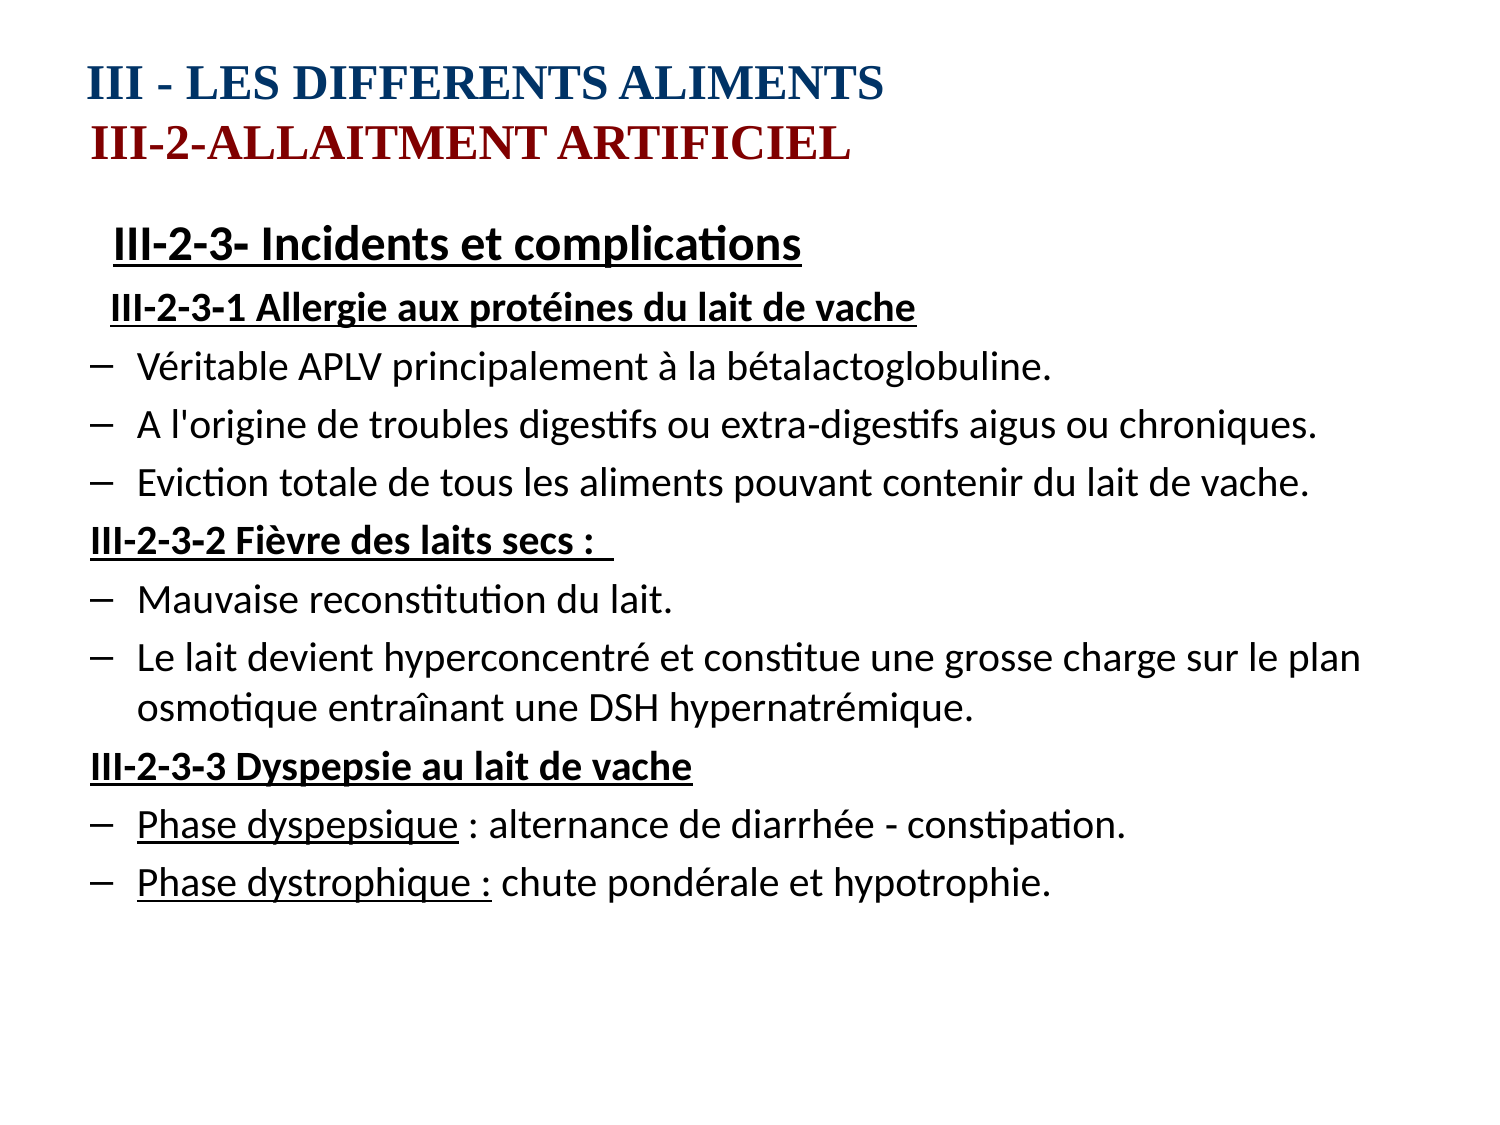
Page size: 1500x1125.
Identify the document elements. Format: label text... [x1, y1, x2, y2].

list III-2-3‑ Incidents et complications III-2-3‑1 Allergie aux protéines du lait de vache Véritable APLV principalement à la bétalactoglobuline. A l'origine de troubles digestifs ou extra‑digestifs aigus ou chroniques. Eviction totale de tous les aliments pouvant contenir du lait de vache. III-2-3‑2 Fièvre des laits secs : Mauvaise reconstitution du lait. Le lait devient hyperconcentré et constitue une grosse charge sur le plan osmotique entraînant une DSH hypernatrémique. III-2-3‑3 Dyspepsie au lait de vache Phase dyspepsique : alternance de diarrhée ‑ constipation. Phase dystrophique : chute pondérale et hypotrophie. [0, 198, 1407, 1079]
title III ‑ LES DIFFERENTS ALIMENTS III-2‑ALLAITMENT ARTIFICIEL [0, 128, 1351, 270]
